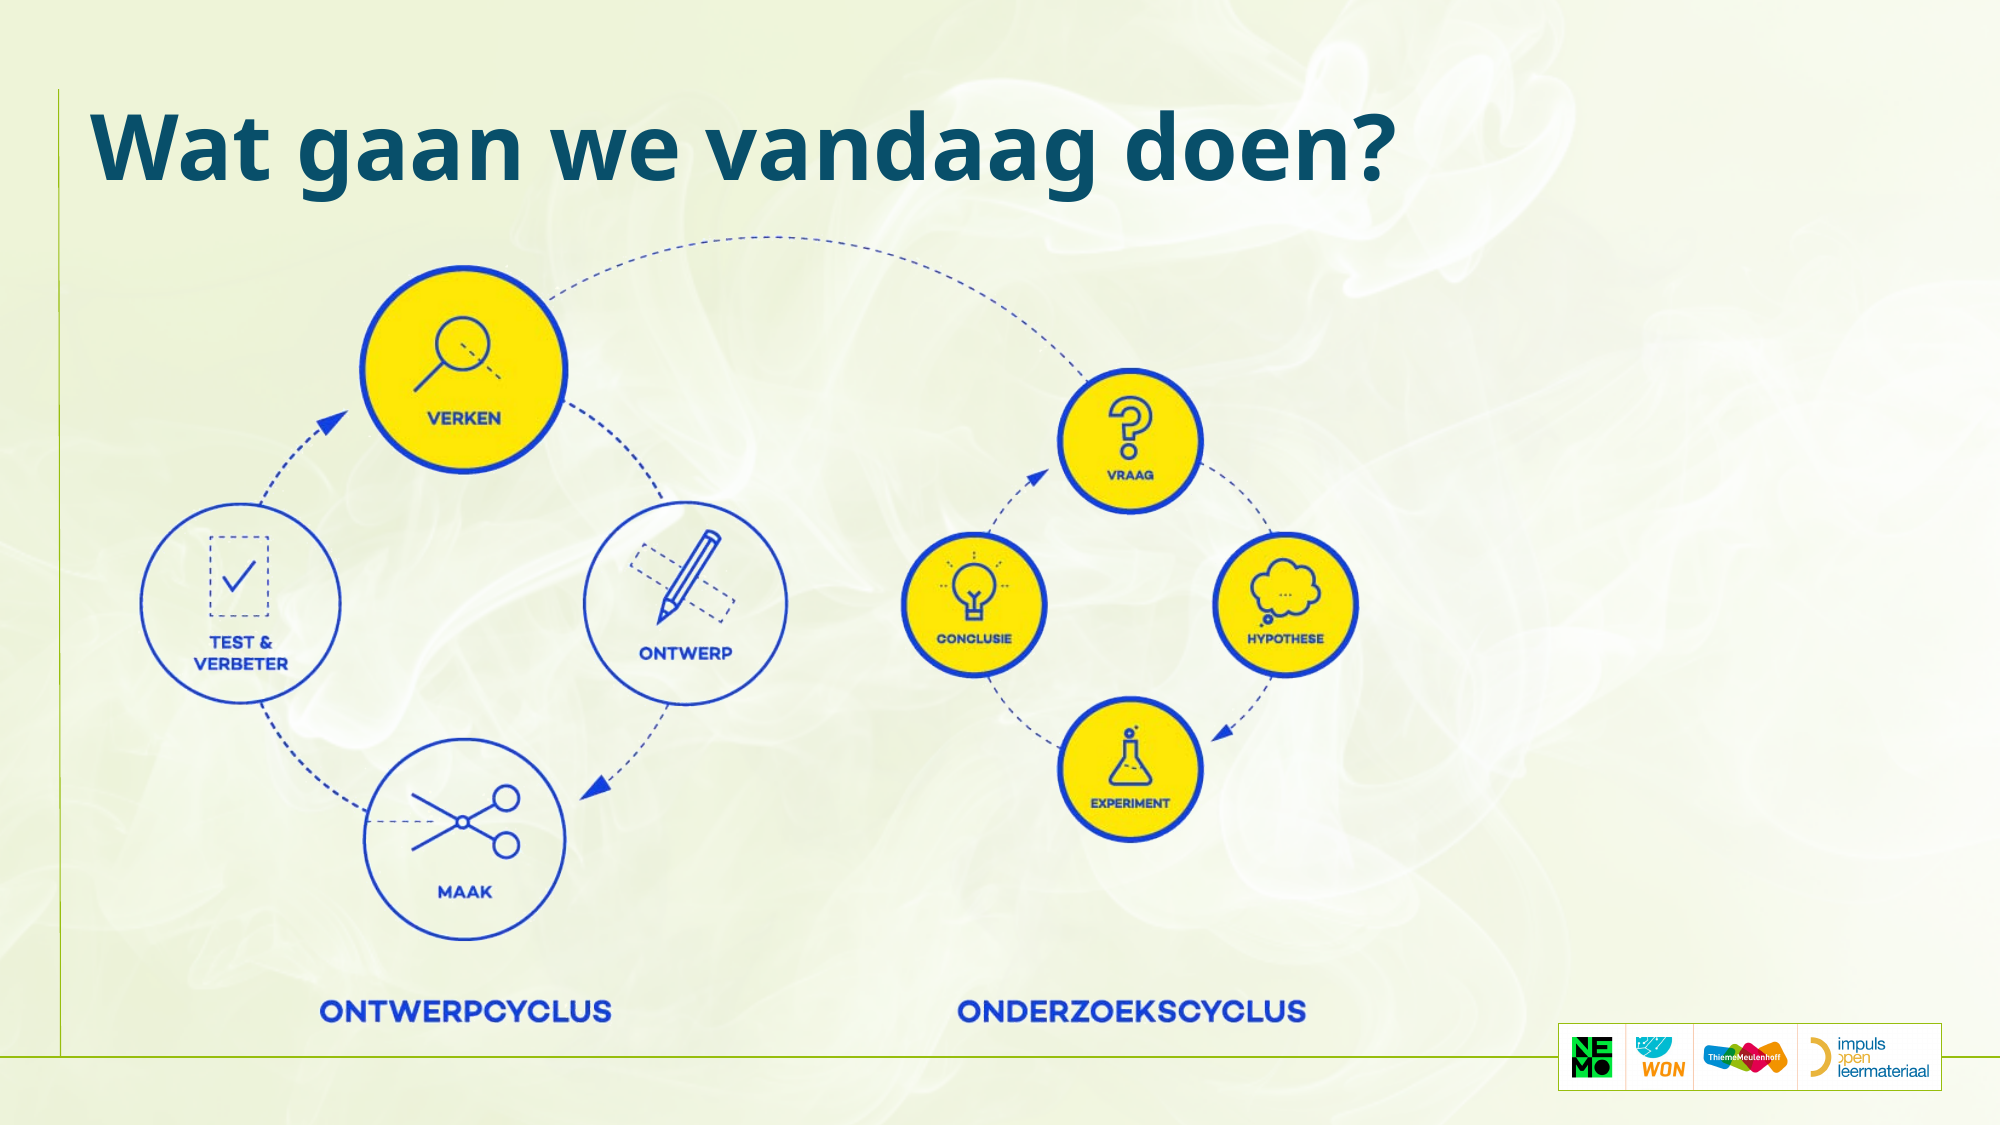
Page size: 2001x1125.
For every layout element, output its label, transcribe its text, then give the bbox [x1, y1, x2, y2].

picture [90, 226, 1414, 1054]
title Wat gaan we vandaag doen? [90, 89, 1910, 247]
picture [1559, 1024, 1941, 1090]
